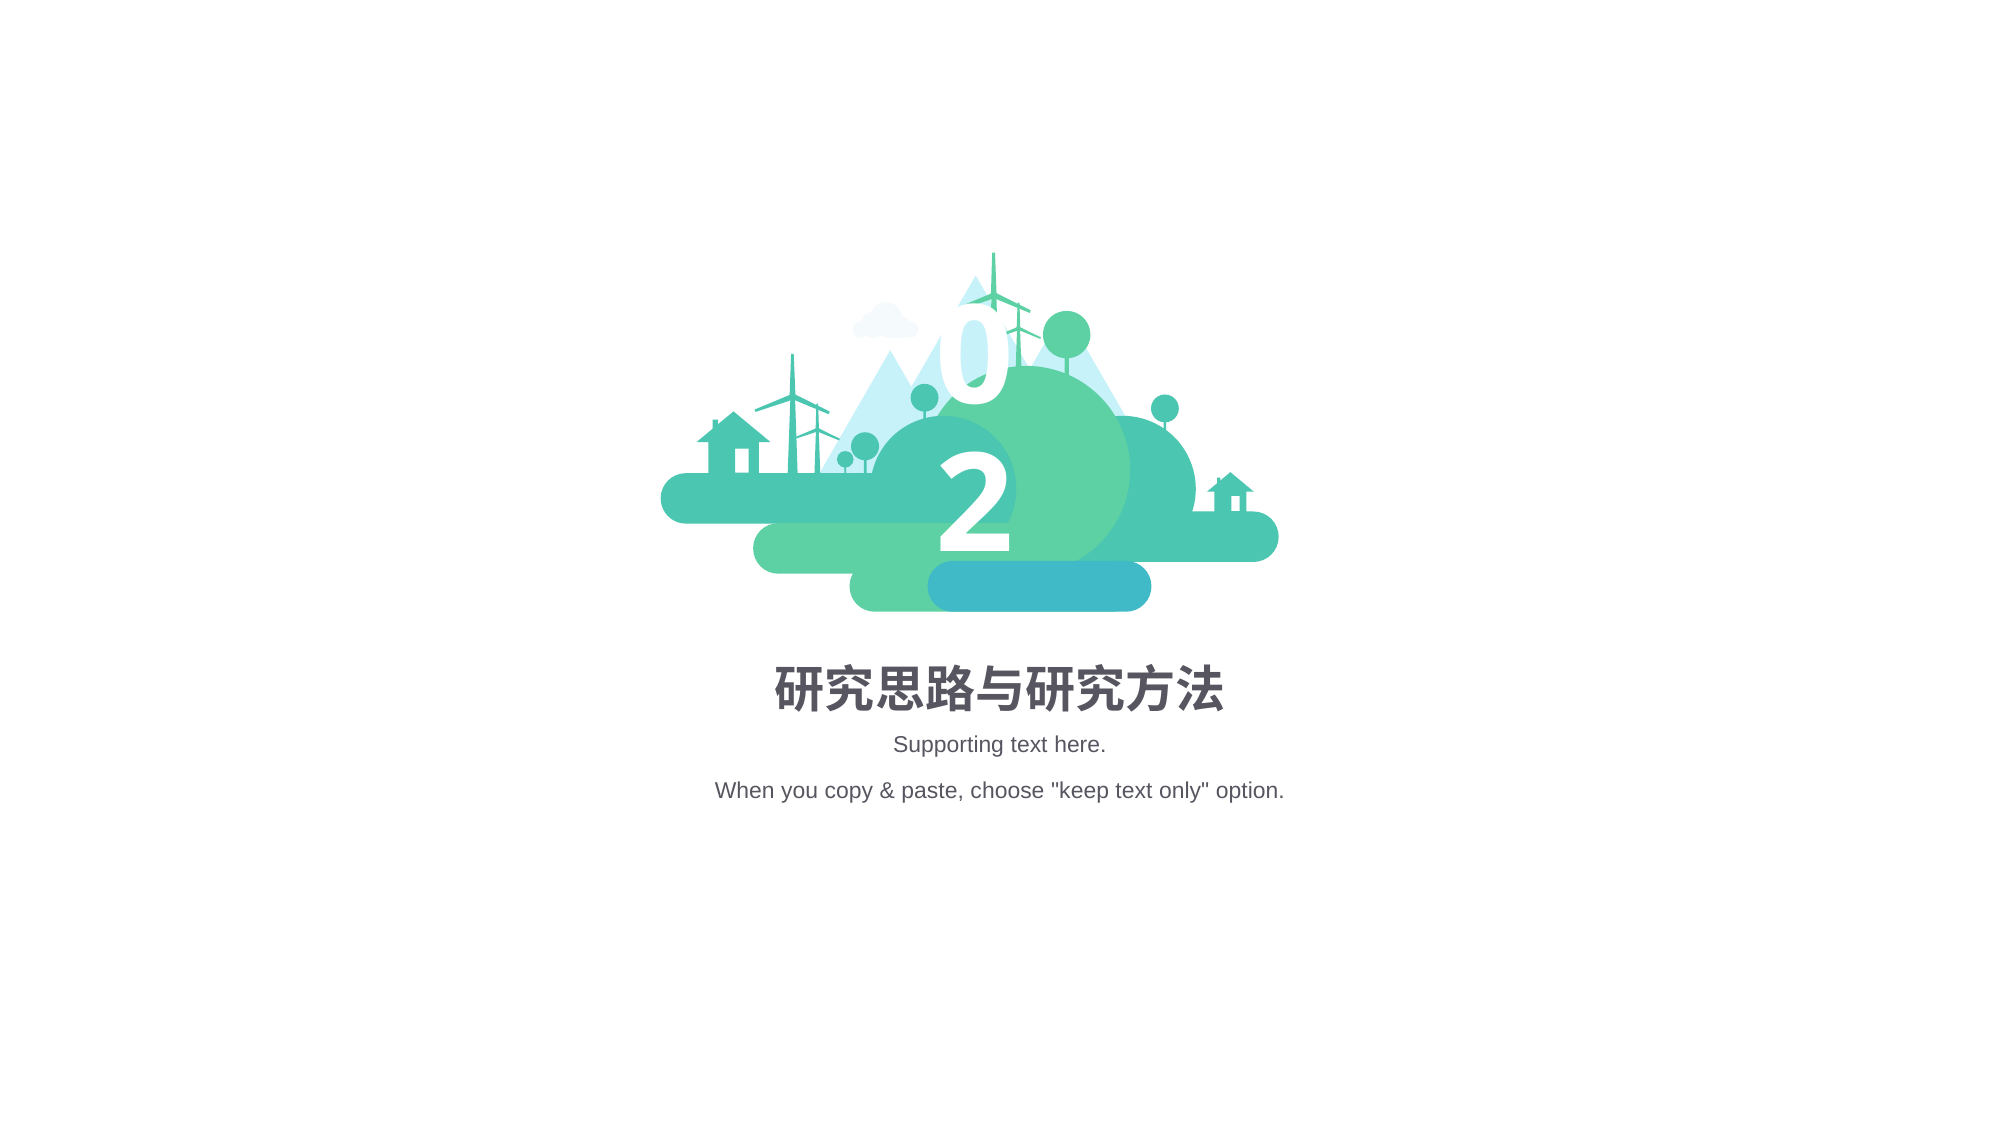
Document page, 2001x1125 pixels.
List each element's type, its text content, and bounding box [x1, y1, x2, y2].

list Supporting text here. When you copy & paste, choose "keep text only" option. [555, 725, 1445, 892]
title 研究思路与研究方法 [555, 578, 1445, 725]
text_box 02 [919, 381, 1100, 589]
